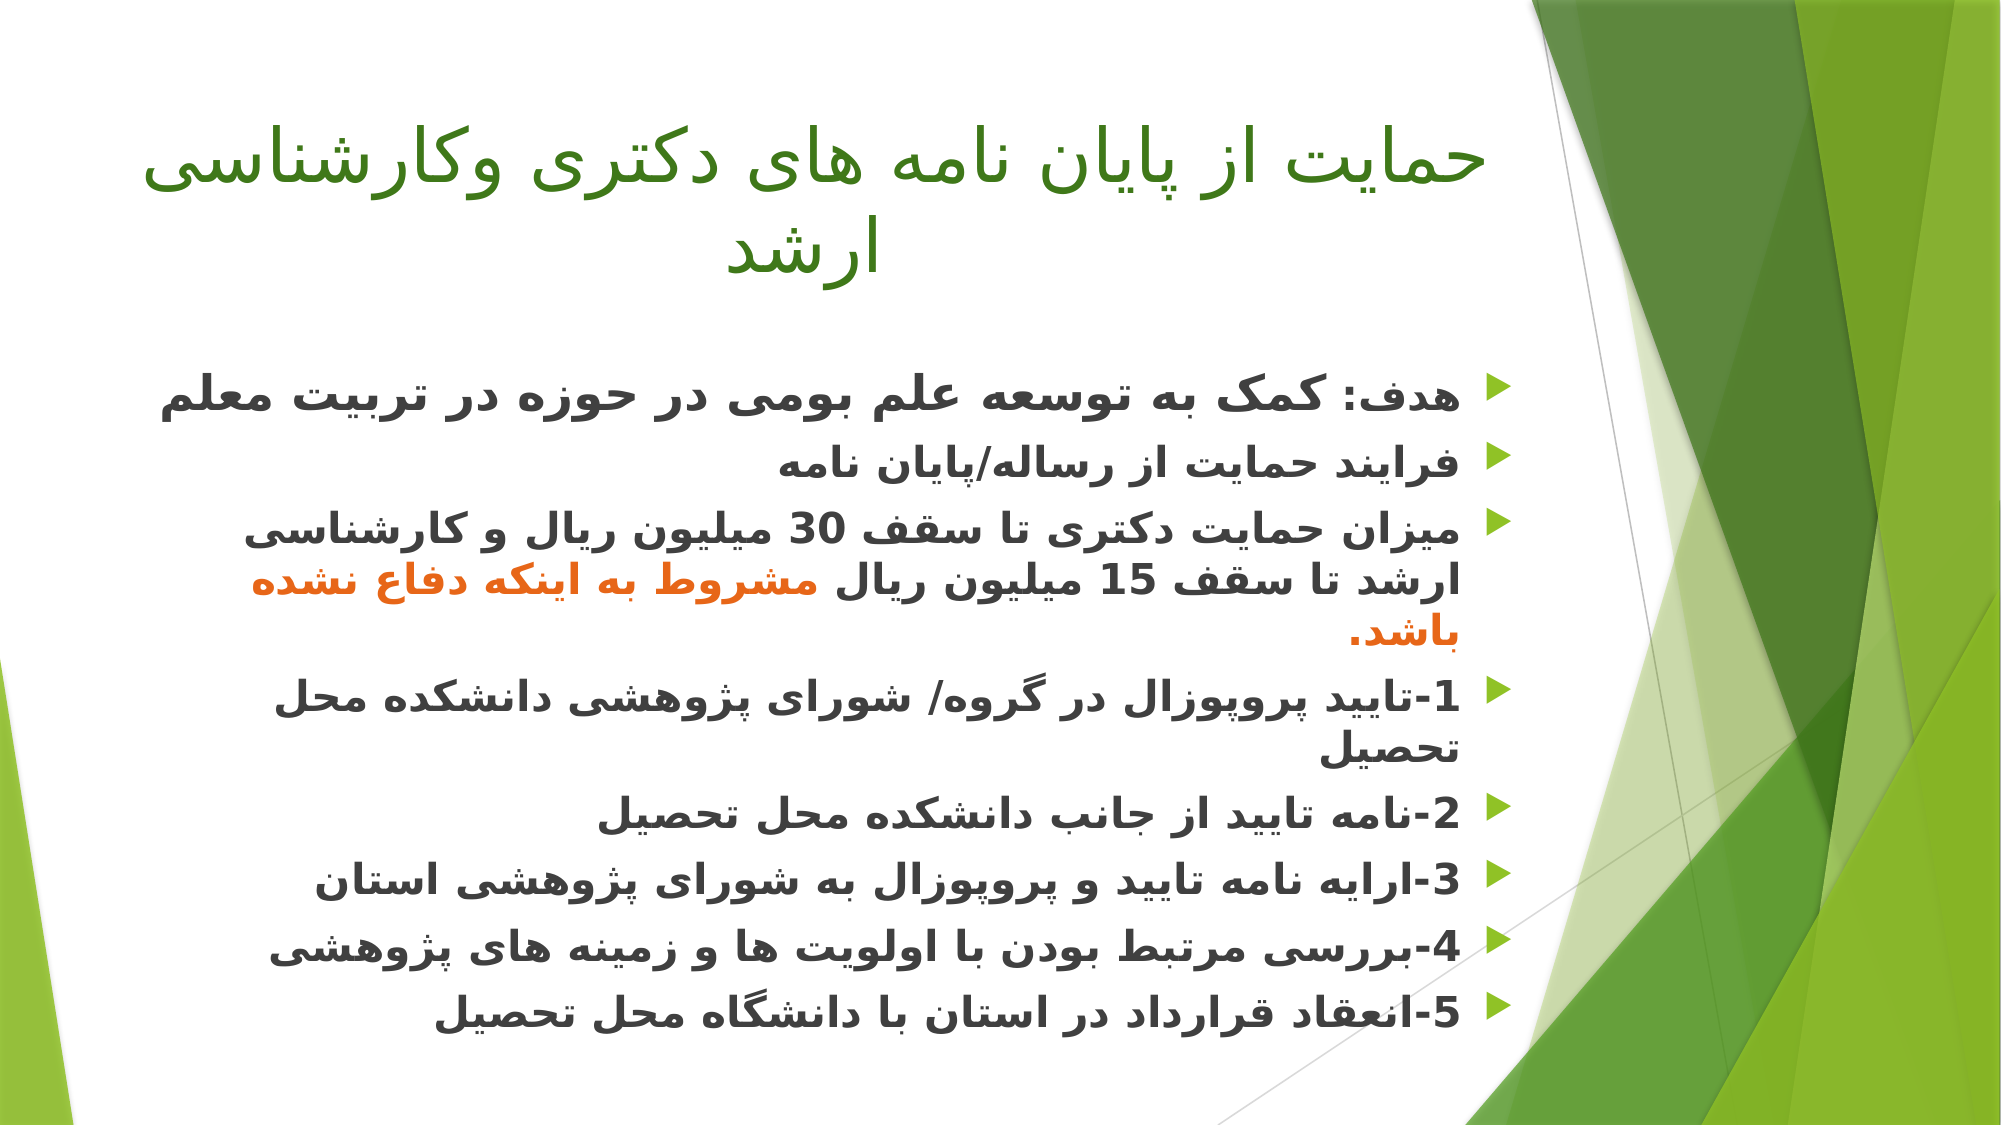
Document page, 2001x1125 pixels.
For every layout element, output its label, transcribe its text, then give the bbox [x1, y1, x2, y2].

list هدف: کمک به توسعه علم بومی در حوزه در تربیت معلم فرایند حمایت از رساله/پایان نامه میزان حمایت دکتری تا سقف 30 میلیون ریال و کارشناسی ارشد تا سقف 15 میلیون ریال مشروط به اینکه دفاع نشده باشد. 1-تایید پروپوزال در گروه/ شورای پژوهشی دانشکده محل تحصیل 2-نامه تایید از جانب دانشکده محل تحصیل 3-ارایه نامه تایید و پروپوزال به شورای پژوهشی استان 4-بررسی مرتبط بودن با اولویت ها و زمینه های پژوهشی 5-انعقاد قرارداد در استان با دانشگاه محل تحصیل [111, 354, 1522, 1053]
title حمایت از پایان نامه های دکتری وکارشناسی ارشد [111, 99, 1522, 317]
